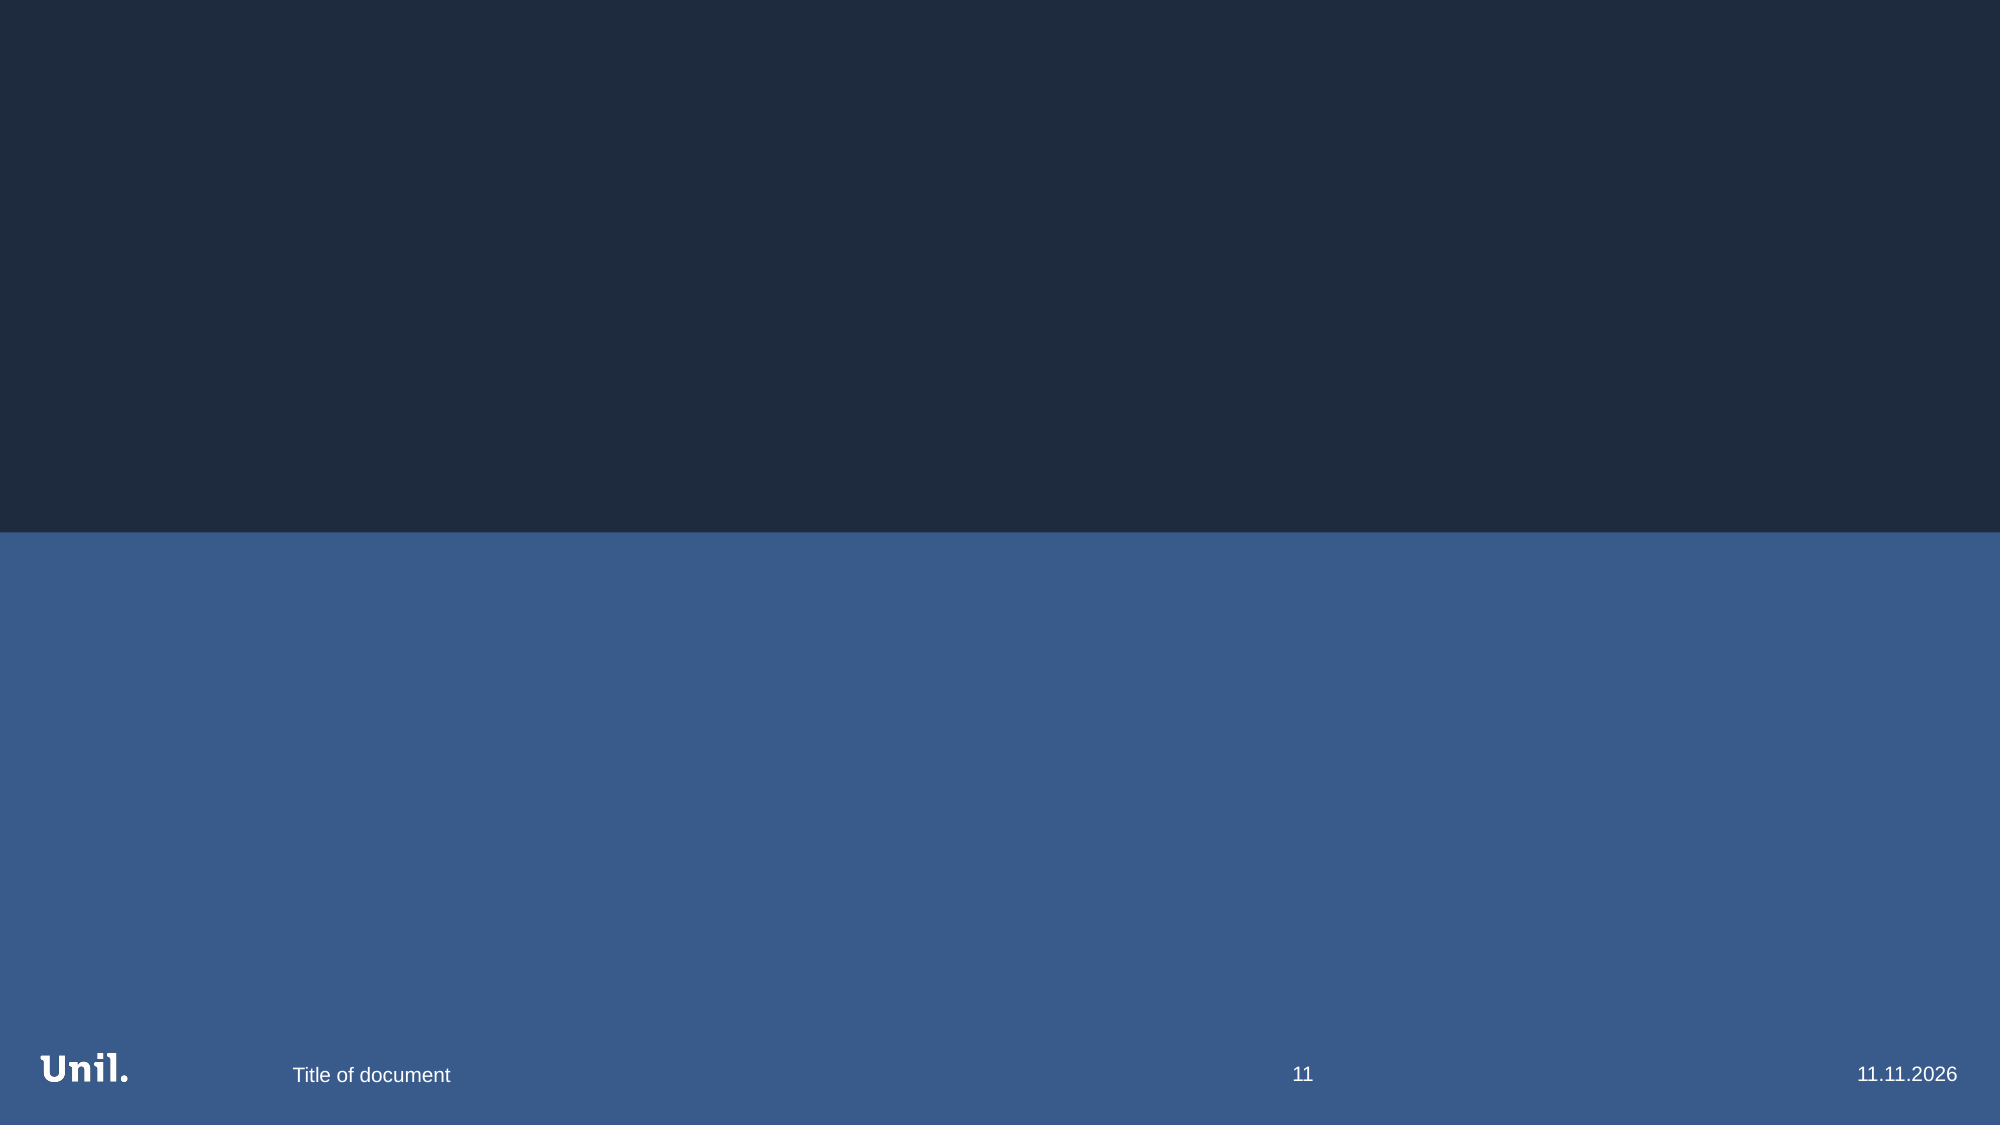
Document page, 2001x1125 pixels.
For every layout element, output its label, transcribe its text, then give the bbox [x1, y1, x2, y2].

picture [27, 1042, 141, 1095]
slide_number 11 [1250, 1037, 1355, 1086]
footer Title of document [292, 1011, 1048, 1087]
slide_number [1789, 1026, 1958, 1086]
